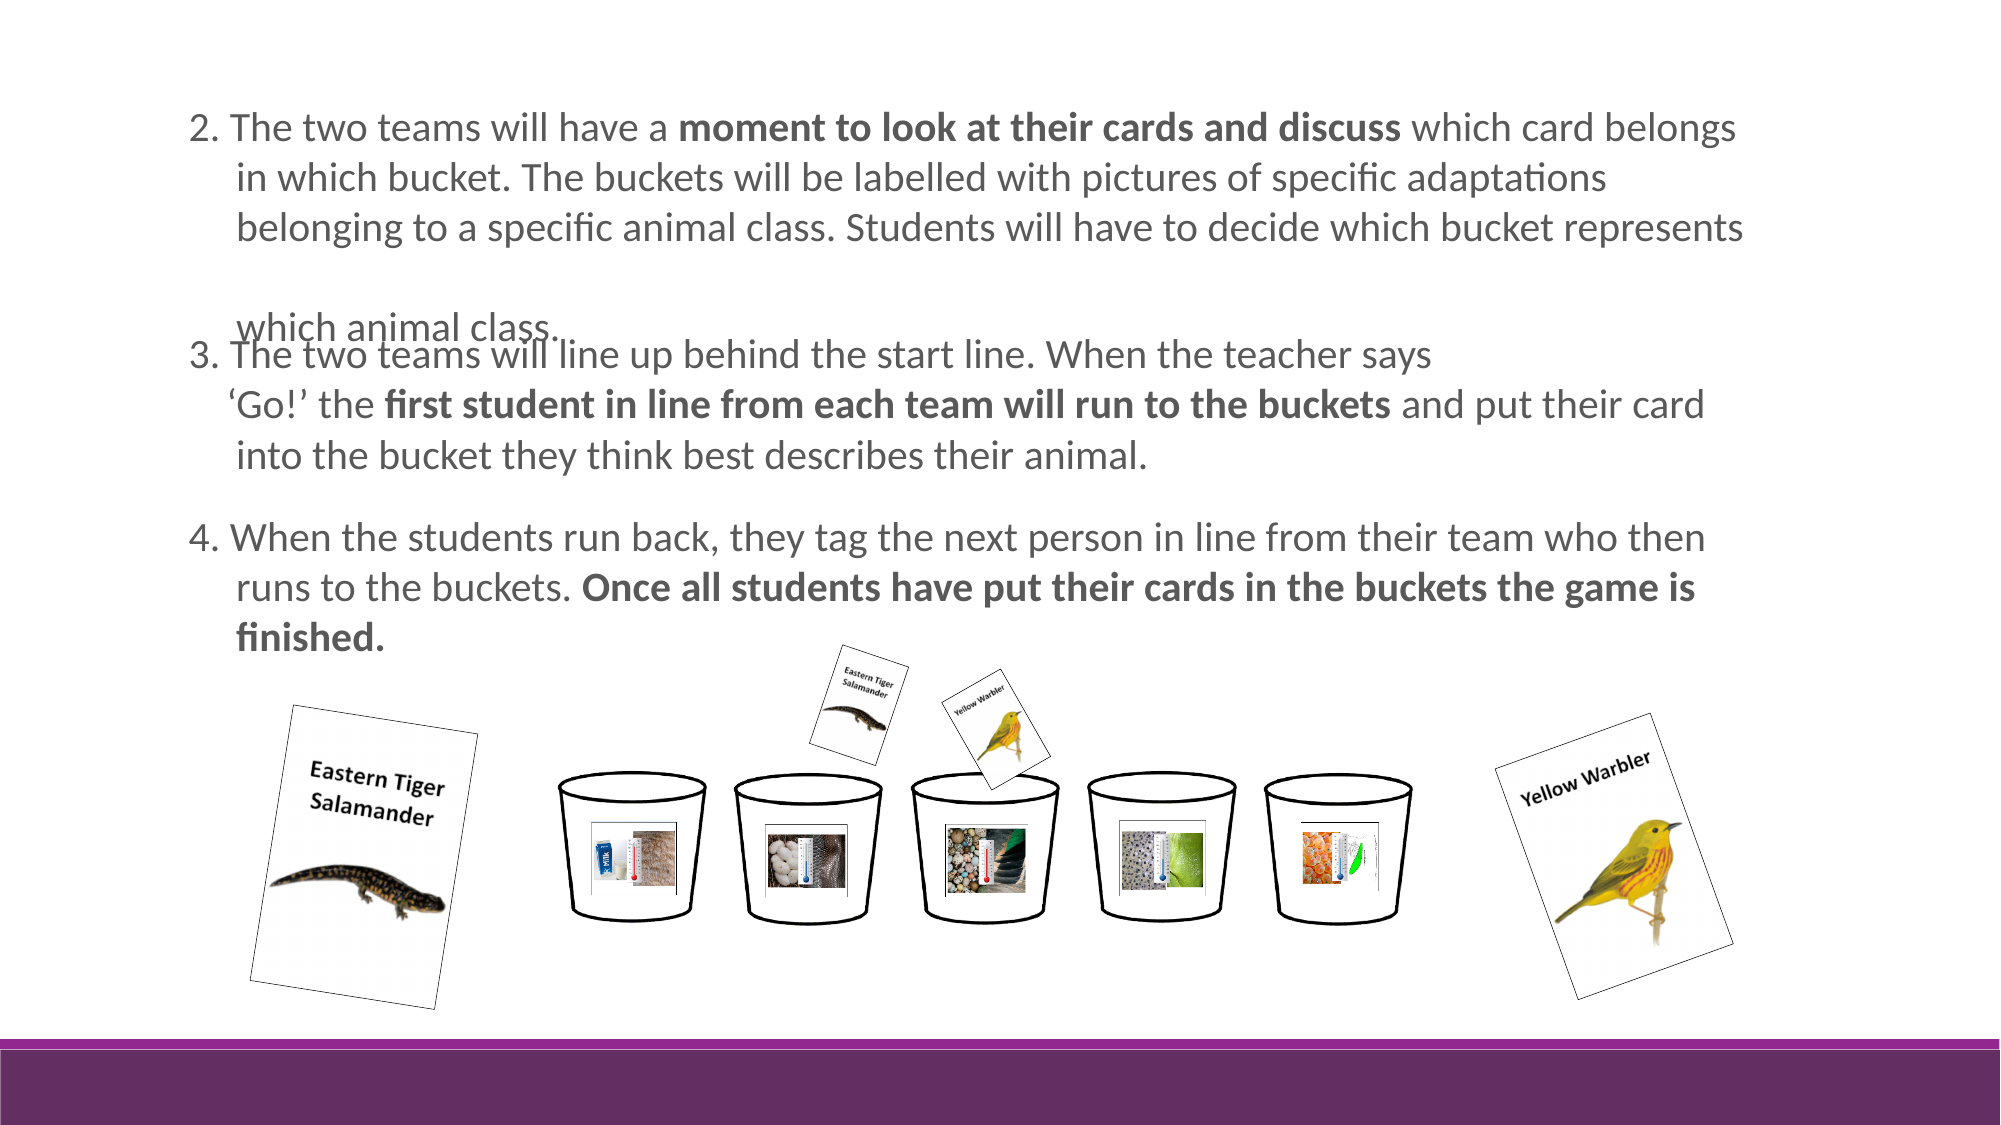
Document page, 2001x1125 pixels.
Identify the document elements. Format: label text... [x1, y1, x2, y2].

text_box 3. The two teams will line up behind the start line. When the teacher says ‘Go!’ the first student in line from each team will run to the buckets and put their card into the bucket they think best describes their animal. [174, 358, 1767, 485]
text_box 4. When the students run back, they tag the next person in line from their team who then runs to the buckets. Once all students have put their cards in the buckets the game is finished. [174, 502, 1767, 667]
picture [806, 667, 912, 752]
text_box 2. The two teams will have a moment to look at their cards and discuss which card belongs in which bucket. The buckets will be labelled with pictures of specific adaptations belonging to a specific animal class. Students will have to decide which bucket represents which animal class. [174, 92, 1767, 358]
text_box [544, 752, 1429, 942]
picture [1491, 714, 1738, 998]
picture [943, 671, 1047, 764]
picture [224, 706, 504, 1008]
